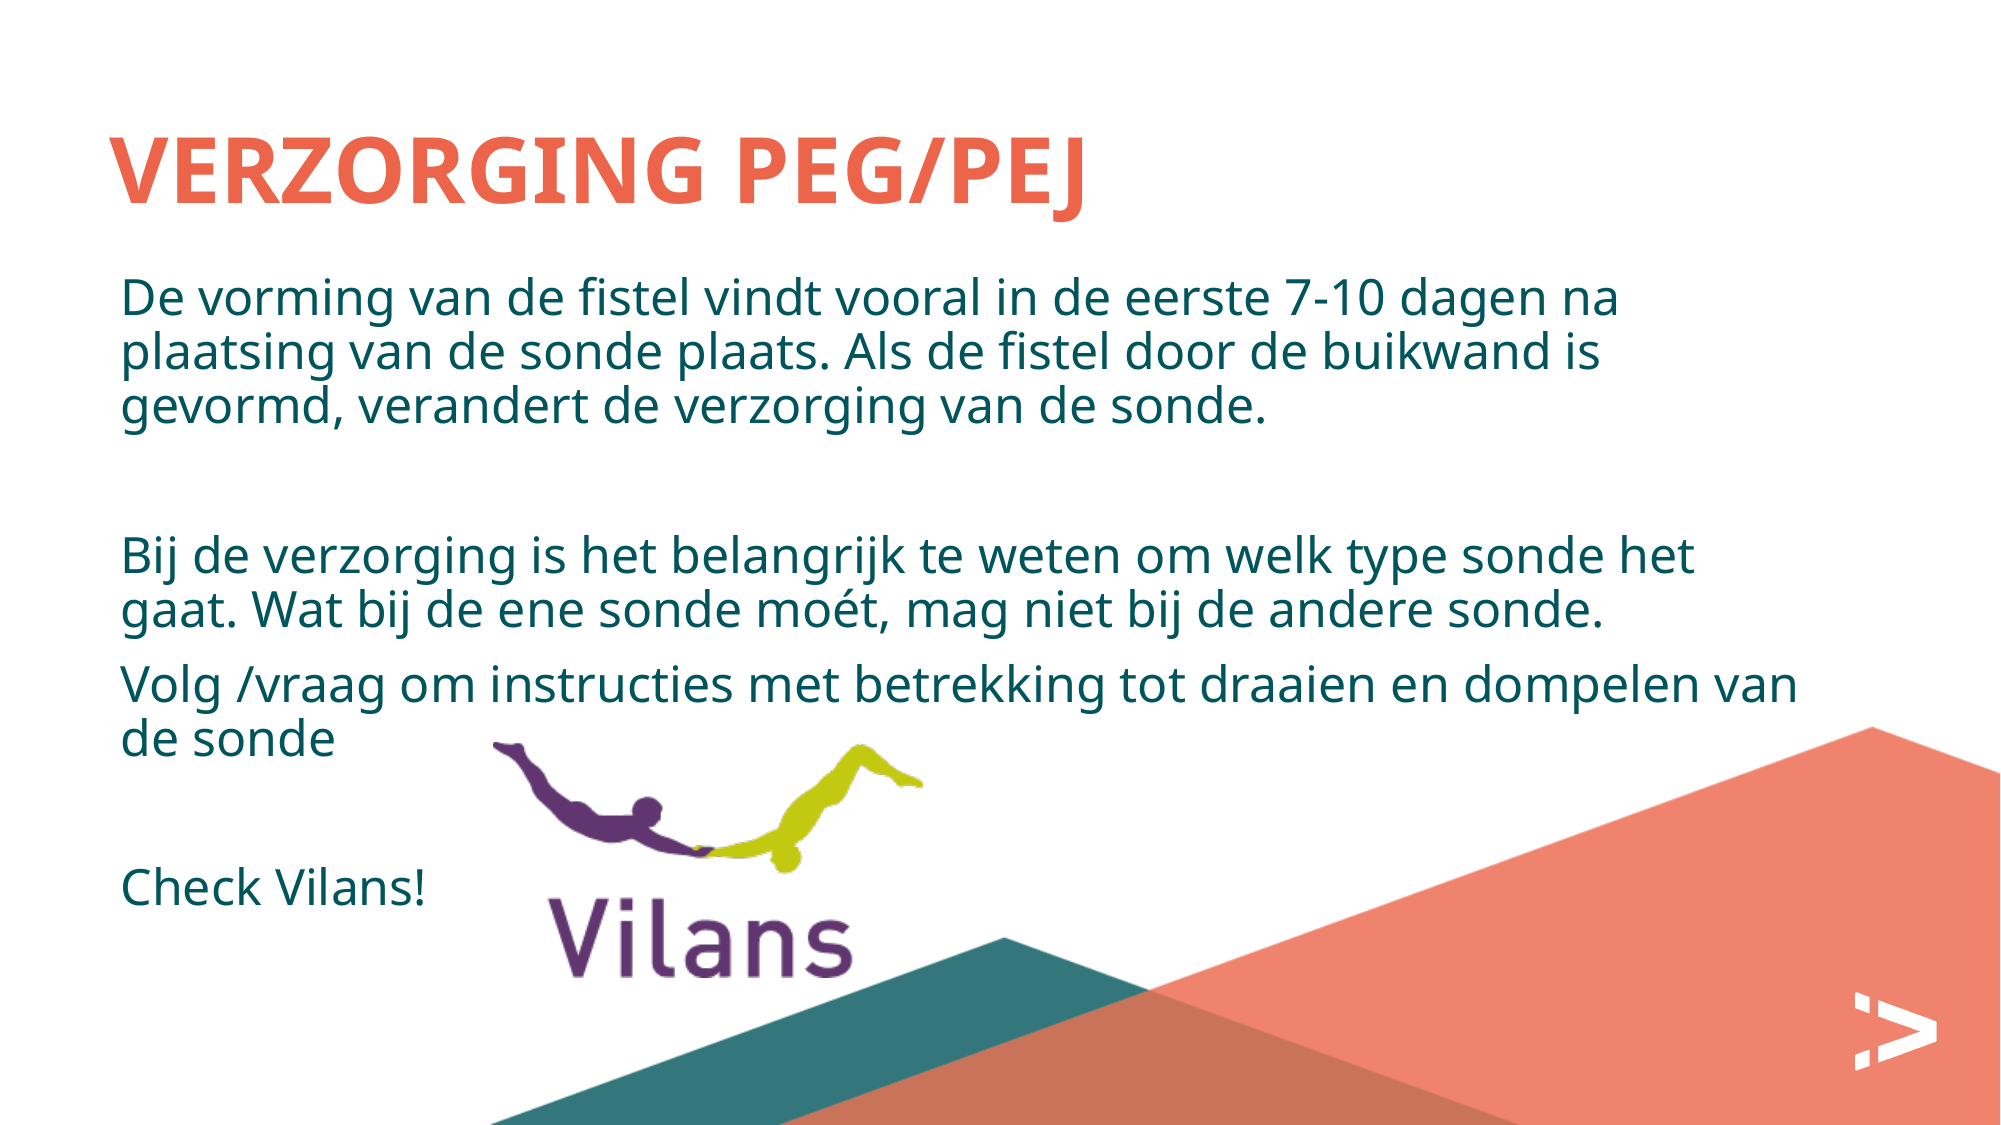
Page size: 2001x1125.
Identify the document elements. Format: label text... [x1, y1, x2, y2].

list De vorming van de fistel vindt vooral in de eerste 7-10 dagen na plaatsing van de sonde plaats. Als de fistel door de buikwand is gevormd, verandert de verzorging van de sonde. Bij de verzorging is het belangrijk te weten om welk type sonde het gaat. Wat bij de ene sonde moét, mag niet bij de andere sonde. Volg /vraag om instructies met betrekking tot draaien en dompelen van de sonde Check Vilans! [105, 264, 1831, 996]
picture [0, 0, 2001, 1125]
title Verzorging PEG/PEJ [94, 65, 1820, 283]
